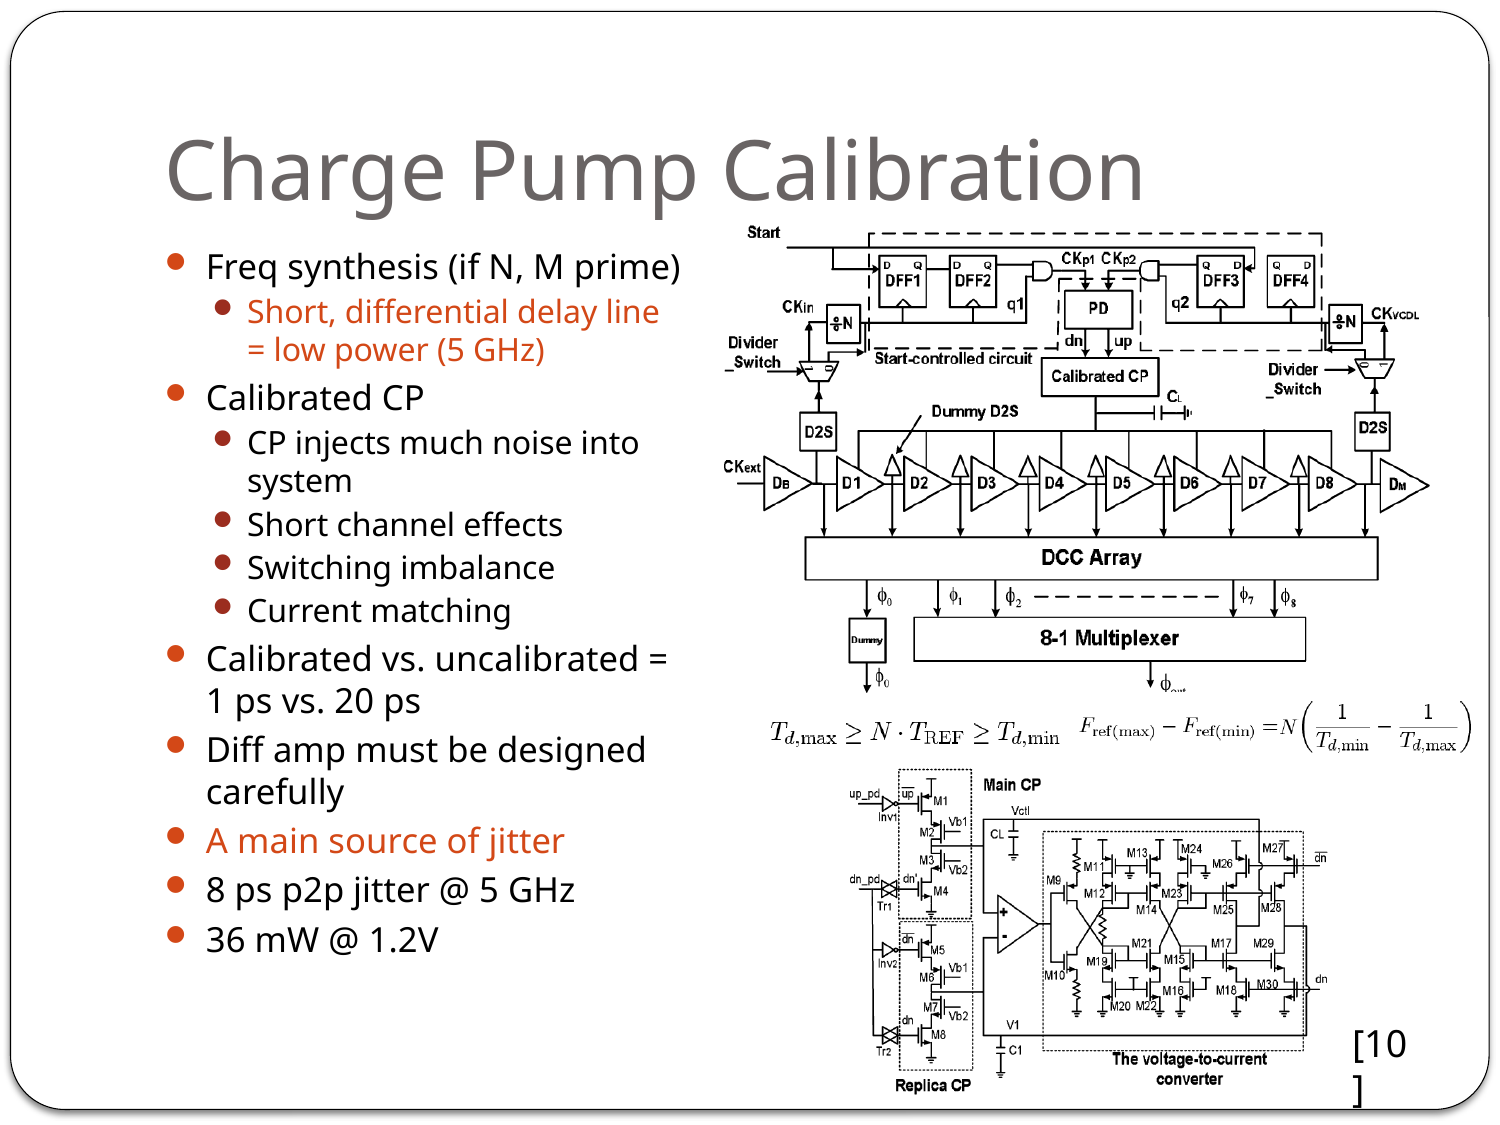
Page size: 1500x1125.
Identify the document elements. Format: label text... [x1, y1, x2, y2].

picture [712, 212, 1473, 1100]
text_box [10] [1337, 1012, 1425, 1118]
title Charge Pump Calibration [150, 45, 1425, 233]
list Freq synthesis (if N, M prime) Short, differential delay line = low power (5 GHz) Calibrated CP CP injects much noise into system Short channel effects Switching imbalance Current matching Calibrated vs. uncalibrated = 1 ps vs. 20 ps Diff amp must be designed carefully A main source of jitter 8 ps p2p jitter @ 5 GHz 36 mW @ 1.2V [150, 237, 700, 988]
